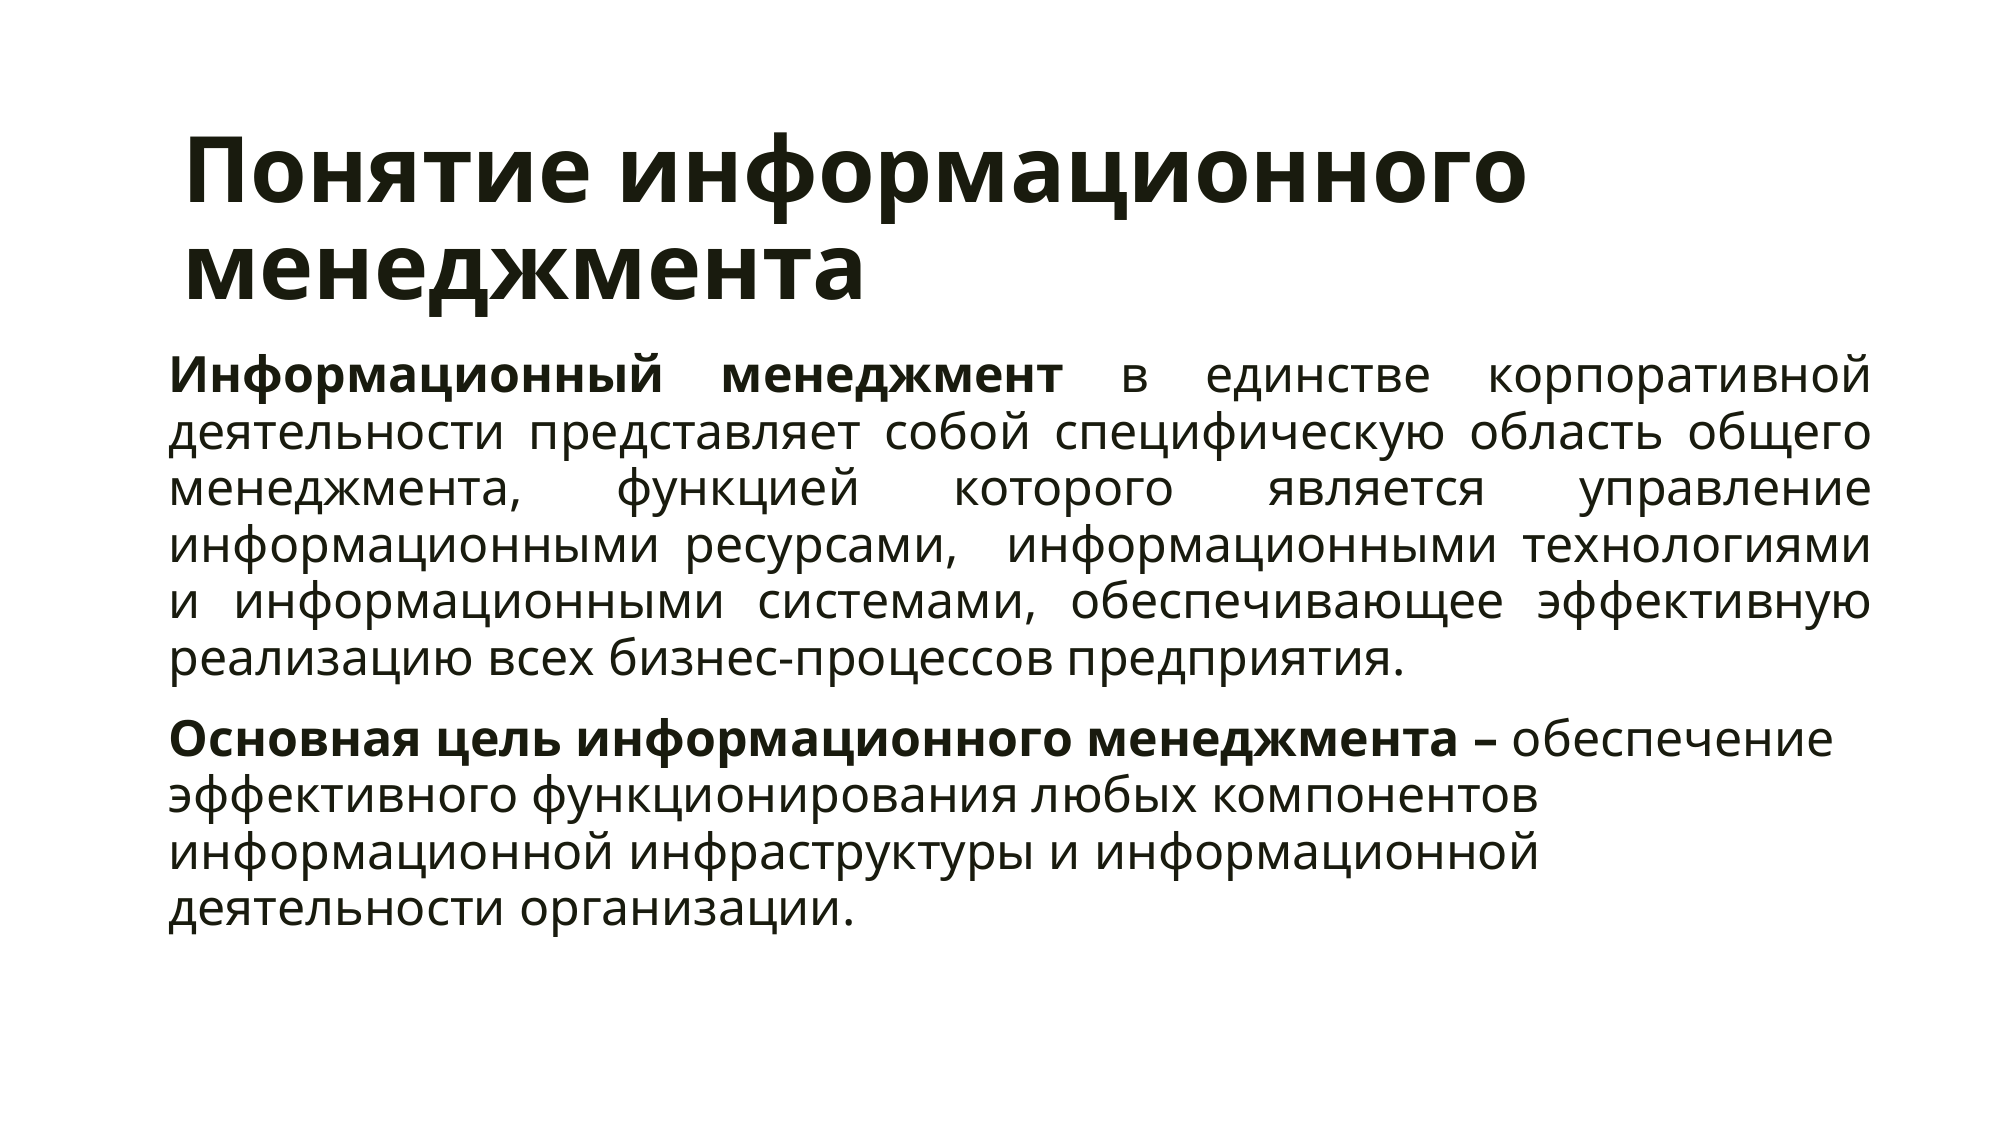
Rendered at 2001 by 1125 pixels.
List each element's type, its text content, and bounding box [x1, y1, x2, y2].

title Понятие информационного менеджмента [167, 116, 1743, 340]
list Информационный менеджмент в единстве корпоративной деятельности представляет собой специфическую область общего менеджмента, функцией которого является управление информационными ресурсами, информационными технологиями и информационными системами, обеспечивающее эффективную реализацию всех бизнес-процессов предприятия. Основная цель информационного менеджмента – обеспечение эффективного функционирования любых компонентов информационной инфраструктуры и информационной деятельности организации. [153, 340, 1889, 981]
